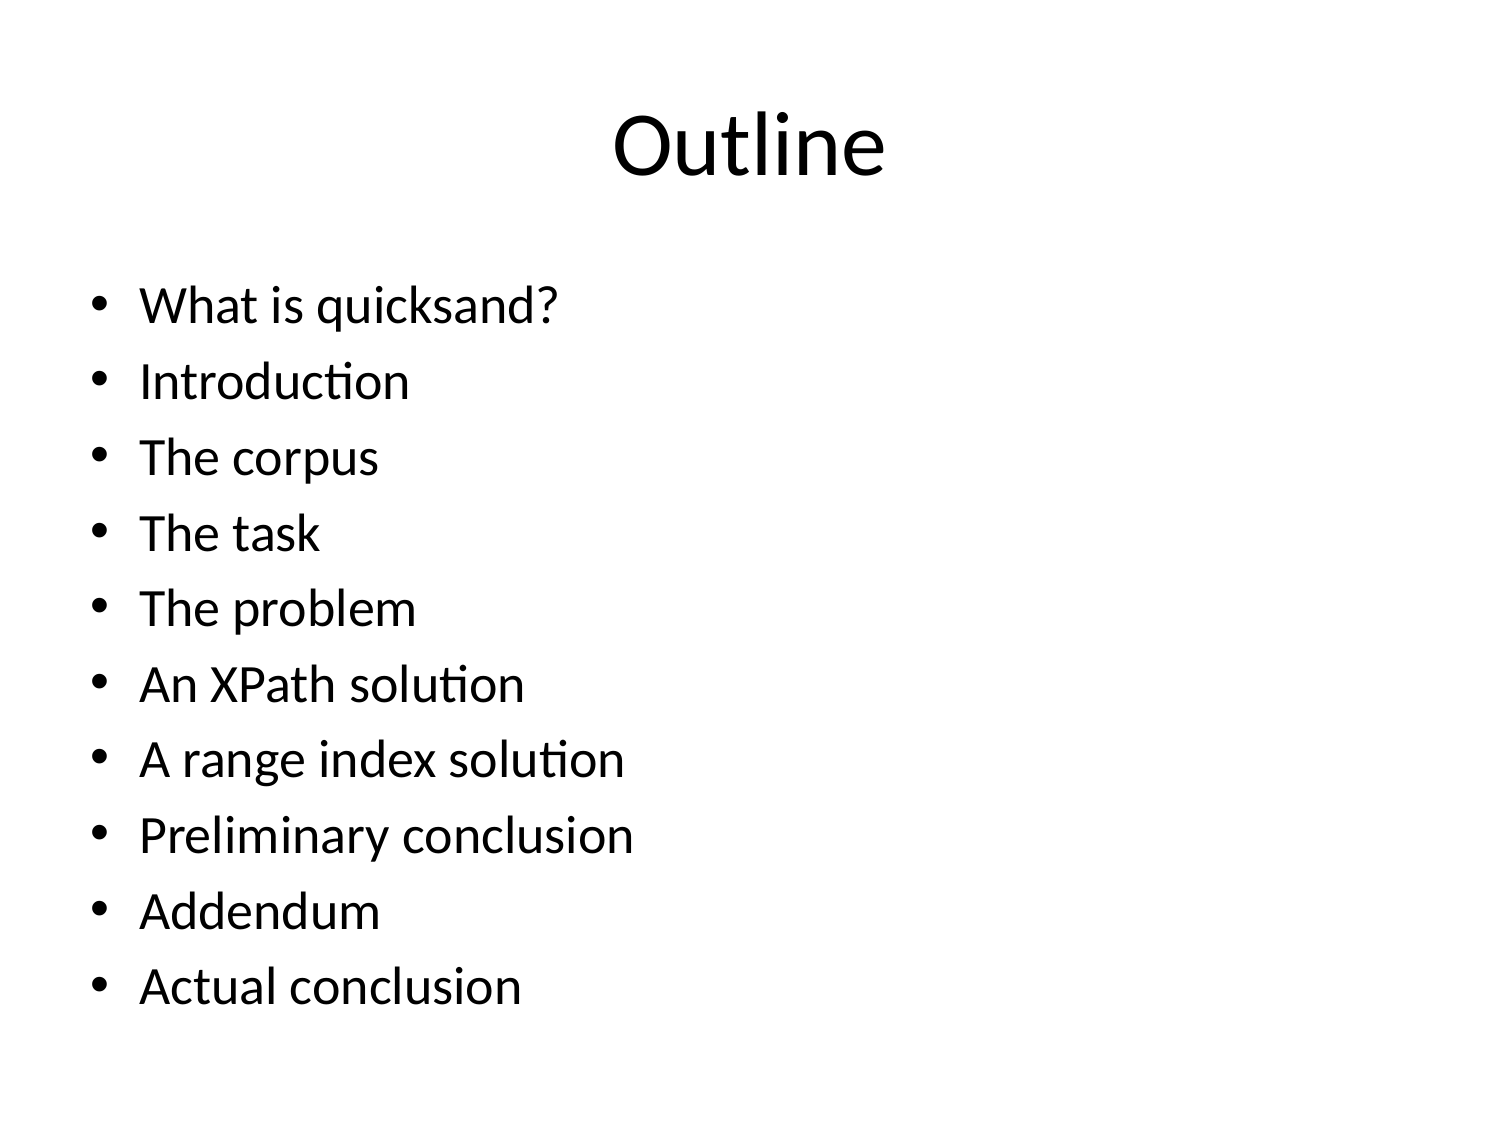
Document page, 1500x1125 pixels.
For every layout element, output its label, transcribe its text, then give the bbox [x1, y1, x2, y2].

list What is quicksand? Introduction The corpus The task The problem An XPath solution A range index solution Preliminary conclusion Addendum Actual conclusion [75, 262, 1425, 1025]
title Outline [75, 45, 1425, 233]
